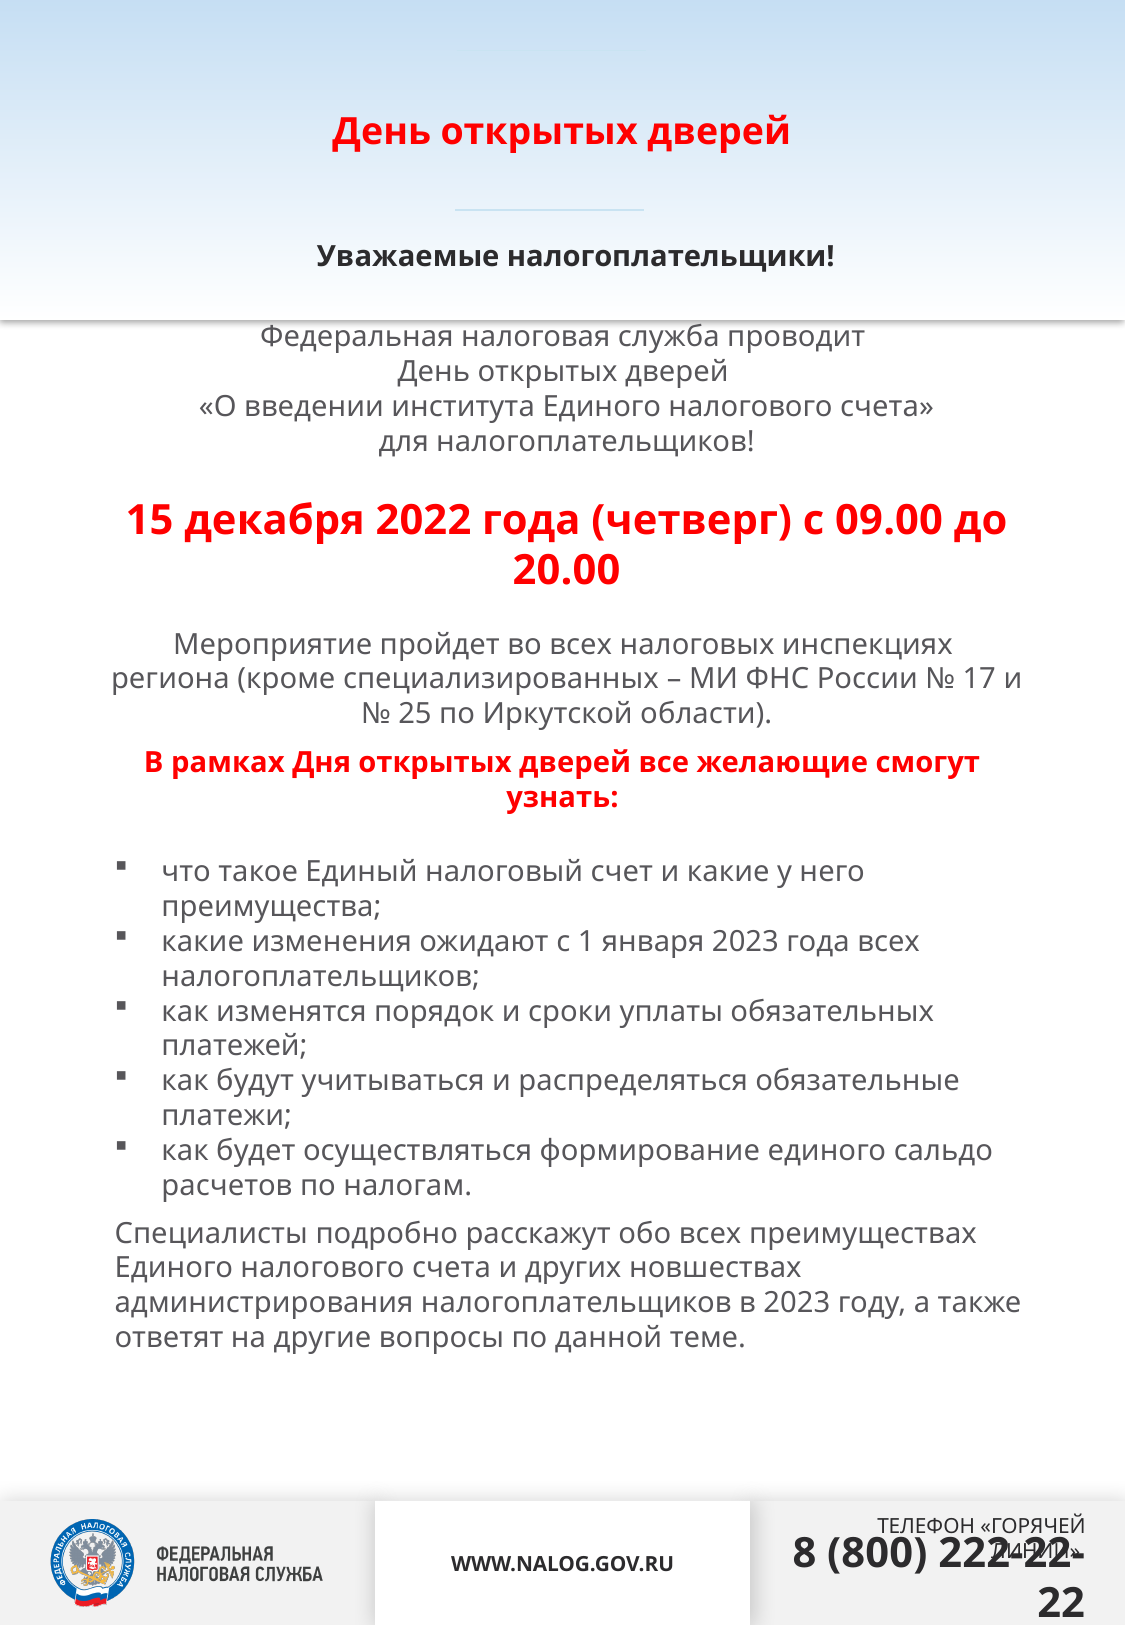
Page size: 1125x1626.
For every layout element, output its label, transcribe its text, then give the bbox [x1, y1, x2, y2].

text_box Федеральная налоговая служба проводит День открытых дверей «О введении института Единого налогового счета» для налогоплательщиков! 15 декабря 2022 года (четверг) с 09.00 до 20.00 Мероприятие пройдет во всех налоговых инспекциях региона (кроме специализированных – МИ ФНС России № 17 и № 25 по Иркутской области). [99, 317, 1034, 763]
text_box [768, 1524, 1086, 1602]
text_box Специалисты подробно расскажут обо всех преимуществах Единого налогового счета и других новшествах администрирования налогоплательщиков в 2023 году, а также ответят на другие вопросы по данной теме. [99, 1206, 1052, 1362]
text_box что такое Единый налоговый счет и какие у него преимущества; какие изменения ожидают с 1 января 2023 года всех налогоплательщиков; как изменятся порядок и сроки уплаты обязательных платежей; как будут учитываться и распределяться обязательные платежи; как будет осуществляться формирование единого сальдо расчетов по налогам. [99, 844, 1052, 1206]
text_box WWW.NALOG.GOV.RU [426, 1550, 699, 1576]
text_box [764, 1500, 1125, 1625]
text_box [0, 0, 1125, 321]
text_box [374, 1500, 751, 1625]
text_box [0, 1500, 368, 1625]
picture [50, 1519, 323, 1607]
text_box Уважаемые налогоплательщики! [99, 237, 1052, 273]
text_box День открытых дверей [109, 107, 1025, 153]
text_box В рамках Дня открытых дверей все желающие смогут узнать: [104, 743, 1021, 814]
